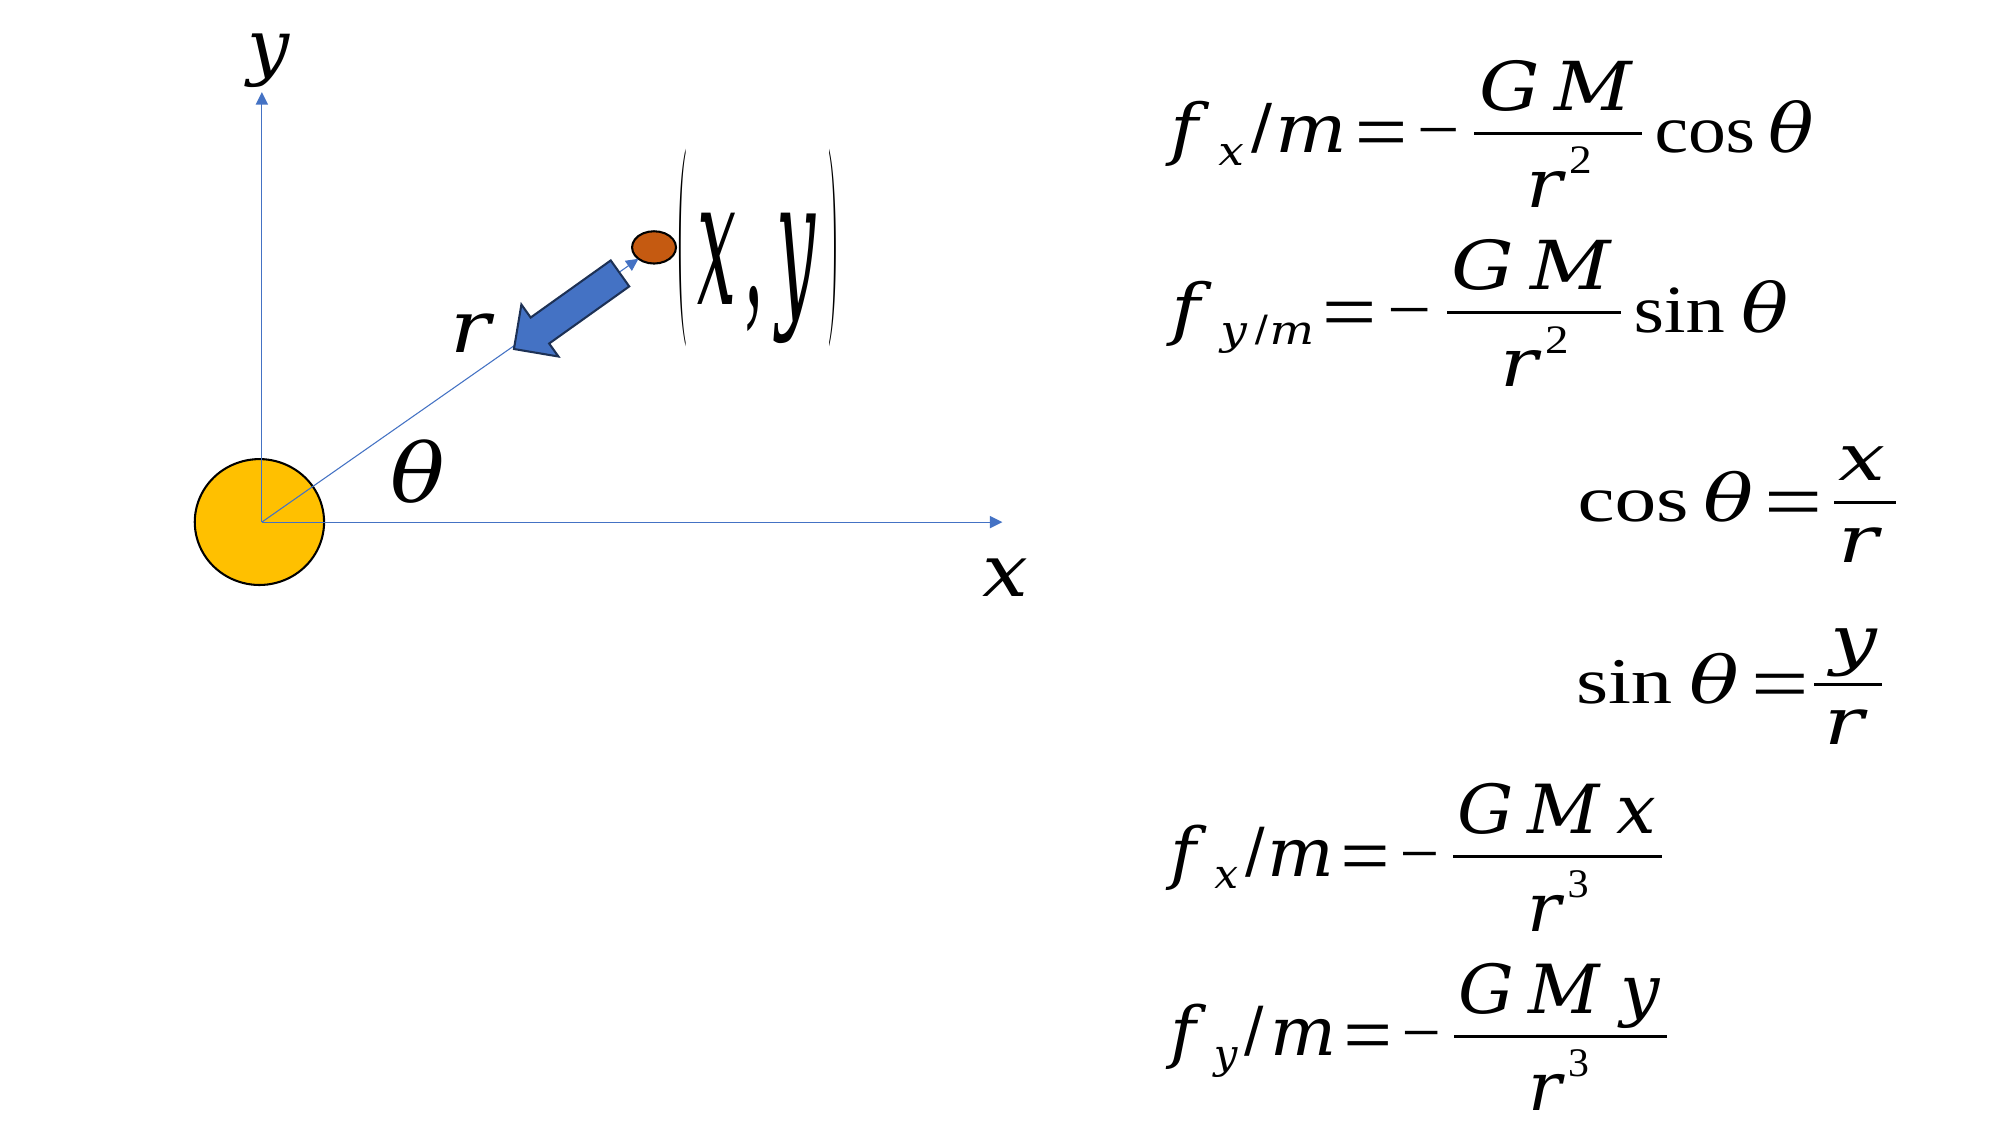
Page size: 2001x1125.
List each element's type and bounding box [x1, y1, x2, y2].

text_box [261, 258, 639, 523]
text_box [631, 230, 678, 265]
text_box [193, 458, 326, 587]
